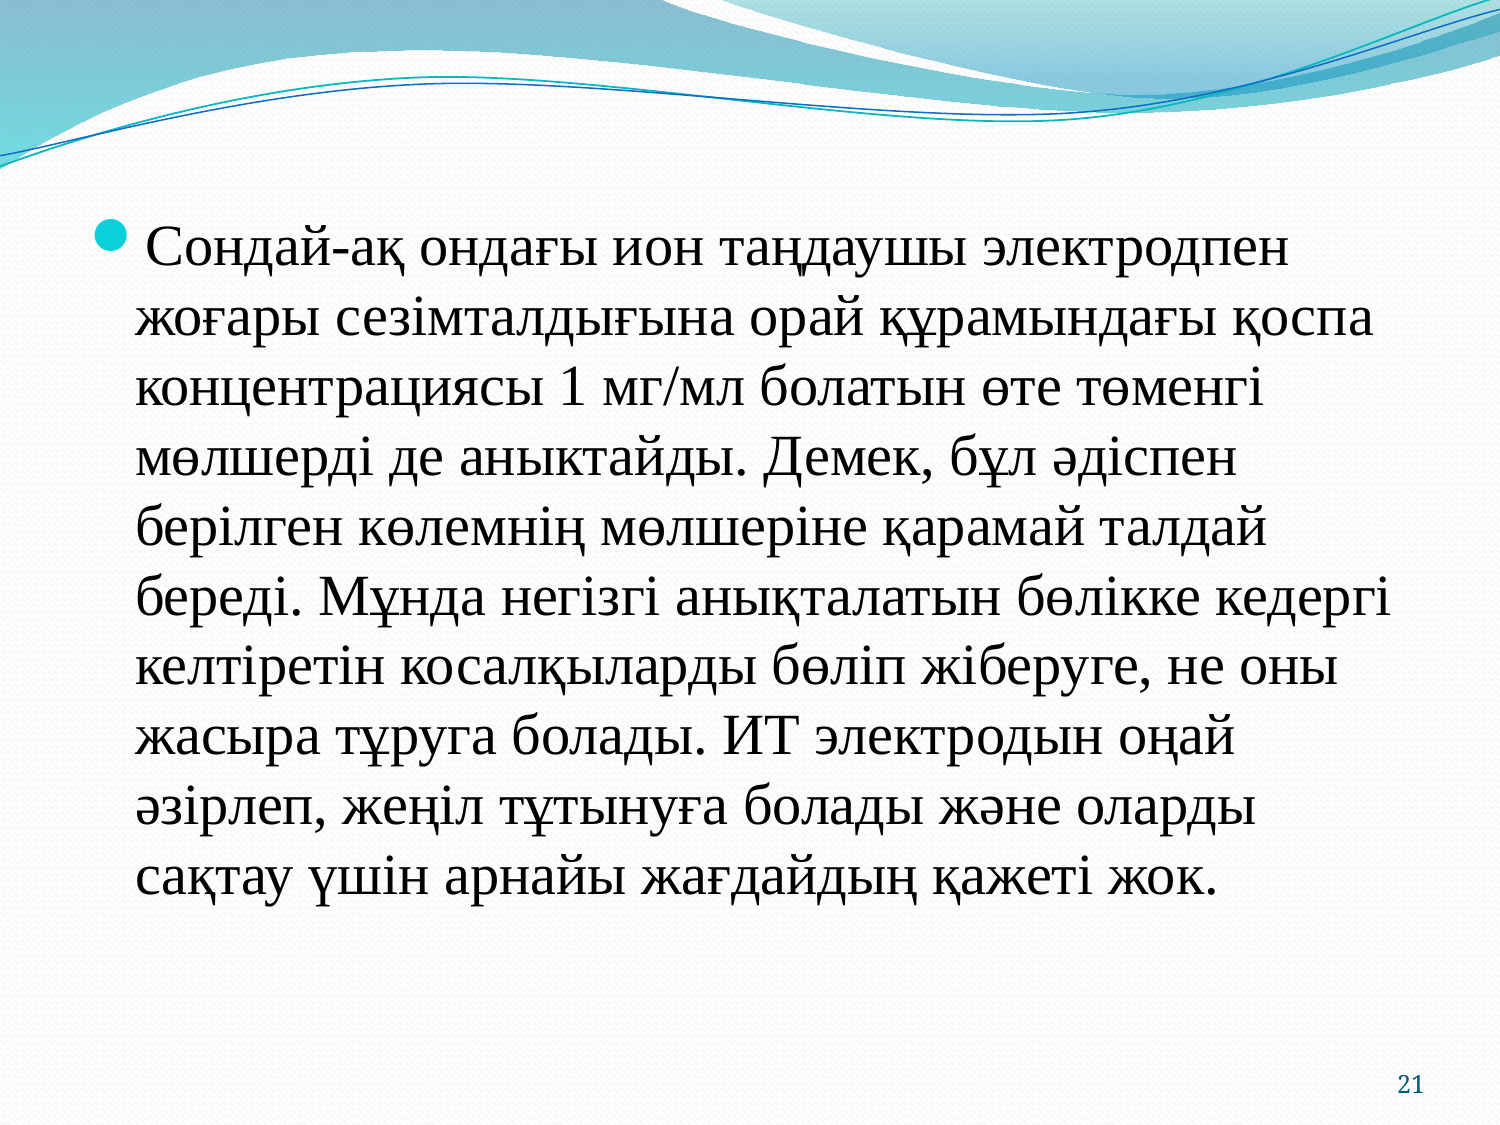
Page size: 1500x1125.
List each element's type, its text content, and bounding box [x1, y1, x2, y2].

slide_number 21 [1299, 1042, 1425, 1103]
list Сондай-ақ ондағы ион таңдаушы электродпен жоғары сезімталдығына орай құрамындағы қоспа концентрациясы 1 мг/мл болатын өте төменгі мөлшерді де аныктайды. Демек, бұл әдіспен берілген көлемнің мөлшеріне қарамай талдай береді. Мұнда негізгі анықталатын бөлікке кедергі келтіретін косалқыларды бөліп жіберуге, не оны жасыра тұруга болады. ИТ электродын оңай әзірлеп, жеңіл тұтынуға болады және оларды сақтау үшін арнайы жағдайдың қажеті жок. [74, 199, 1426, 1038]
